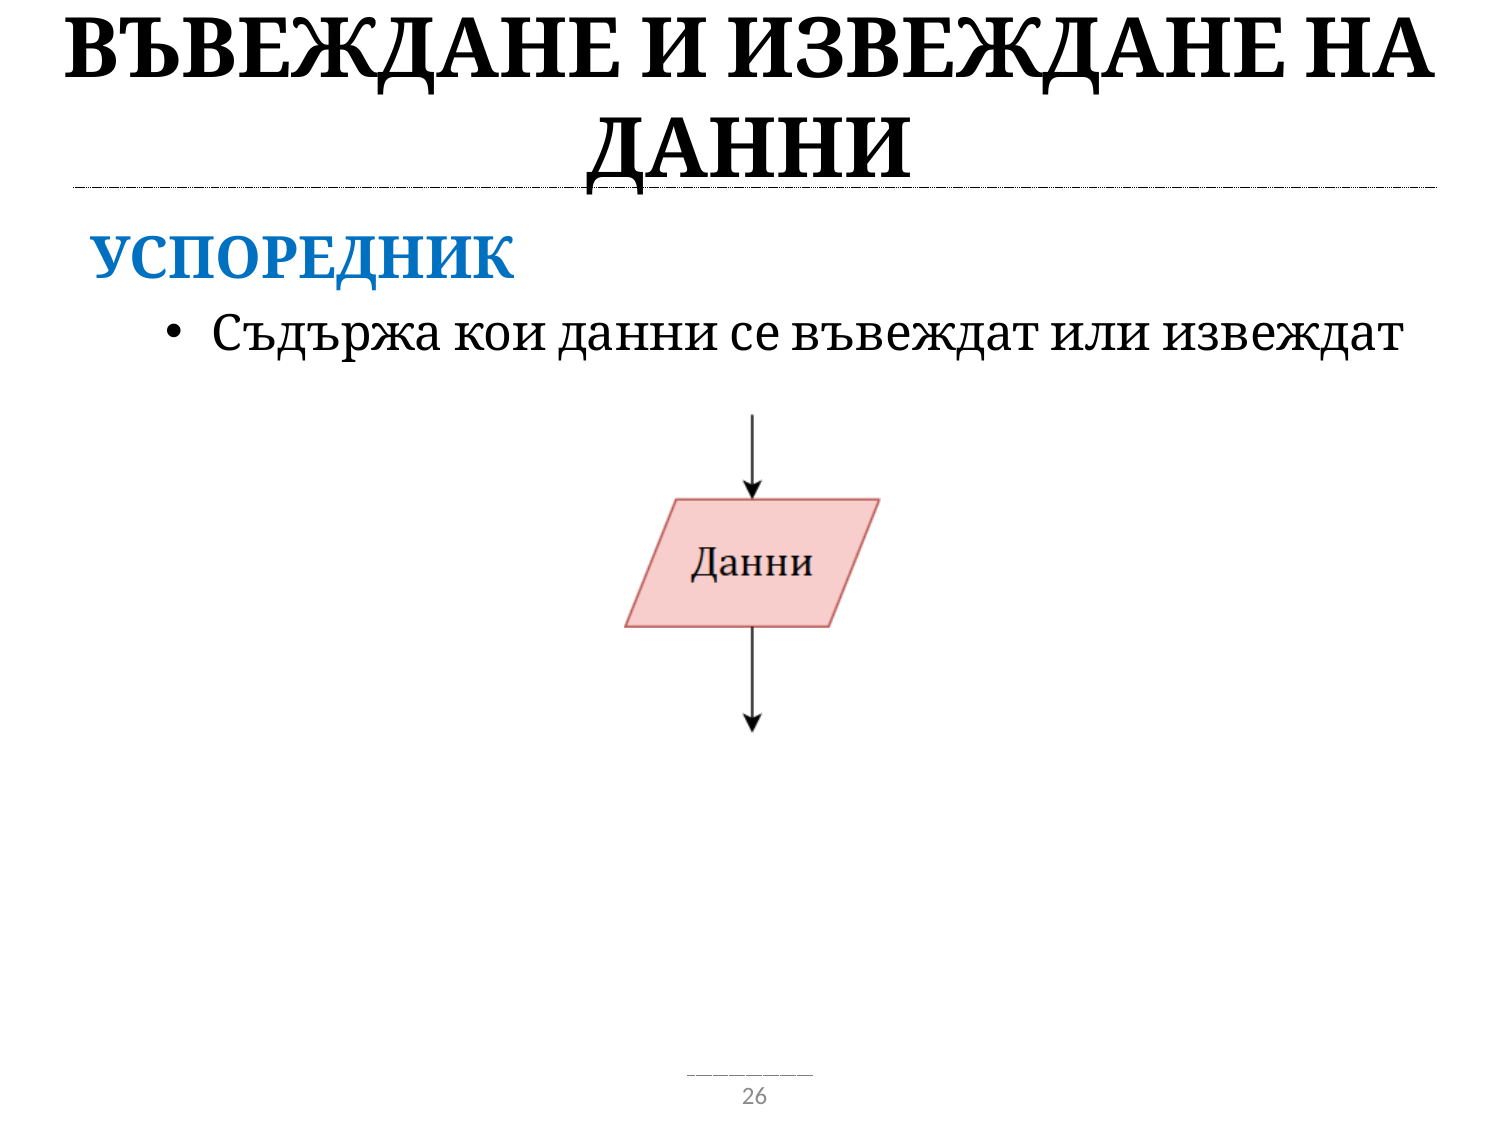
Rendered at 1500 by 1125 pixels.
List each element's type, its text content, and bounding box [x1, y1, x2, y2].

picture [624, 399, 882, 751]
slide_number 26 [579, 1065, 930, 1125]
list Успоредник Съдържа кои данни се въвеждат или извеждат [75, 212, 1450, 1063]
title Въвеждане и извеждане на данни [0, 0, 1500, 188]
